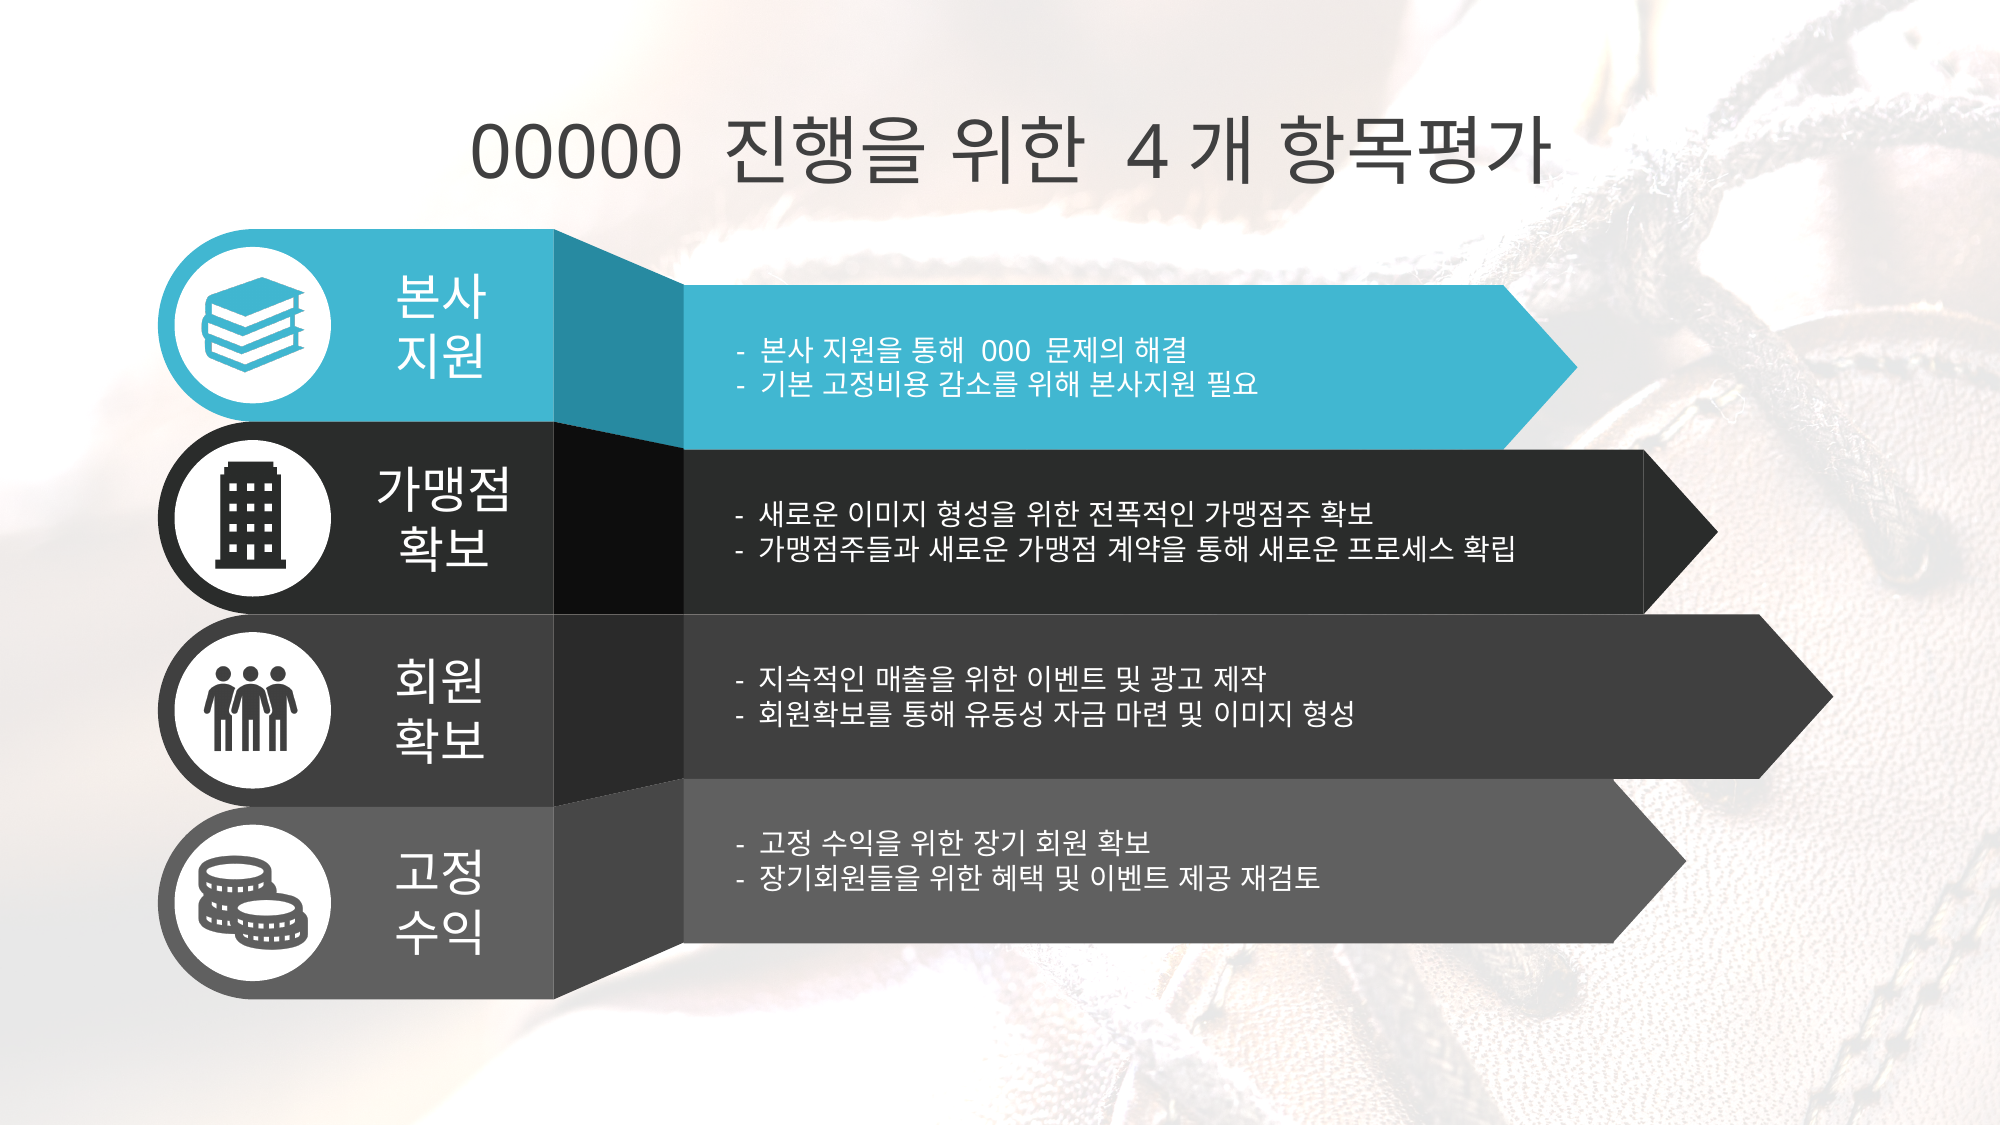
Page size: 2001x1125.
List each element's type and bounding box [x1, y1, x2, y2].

text_box [683, 614, 1834, 779]
text_box [683, 285, 1578, 449]
text_box [683, 449, 1719, 614]
picture [0, 0, 2000, 1125]
text_box [553, 229, 685, 1000]
text_box [683, 778, 1687, 944]
